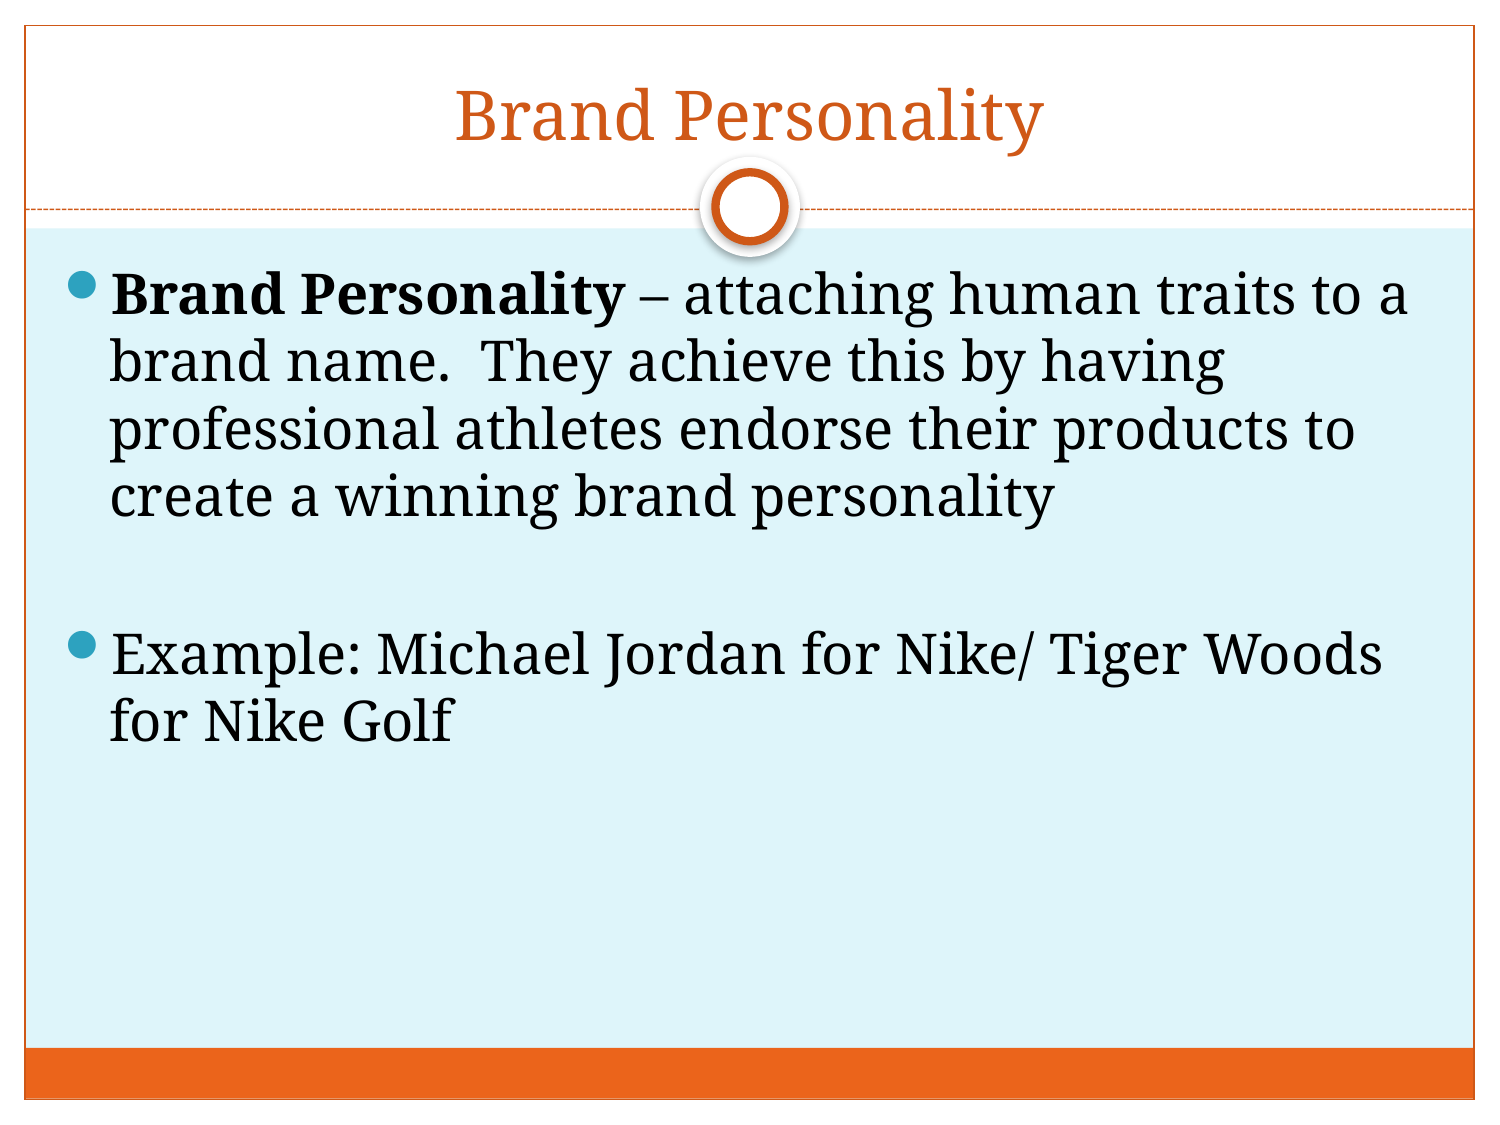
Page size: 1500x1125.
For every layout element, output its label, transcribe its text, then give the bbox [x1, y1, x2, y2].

list Brand Personality – attaching human traits to a brand name. They achieve this by having professional athletes endorse their products to create a winning brand personality Example: Michael Jordan for Nike/ Tiger Woods for Nike Golf [49, 250, 1445, 1001]
title Brand Personality [49, 37, 1450, 162]
